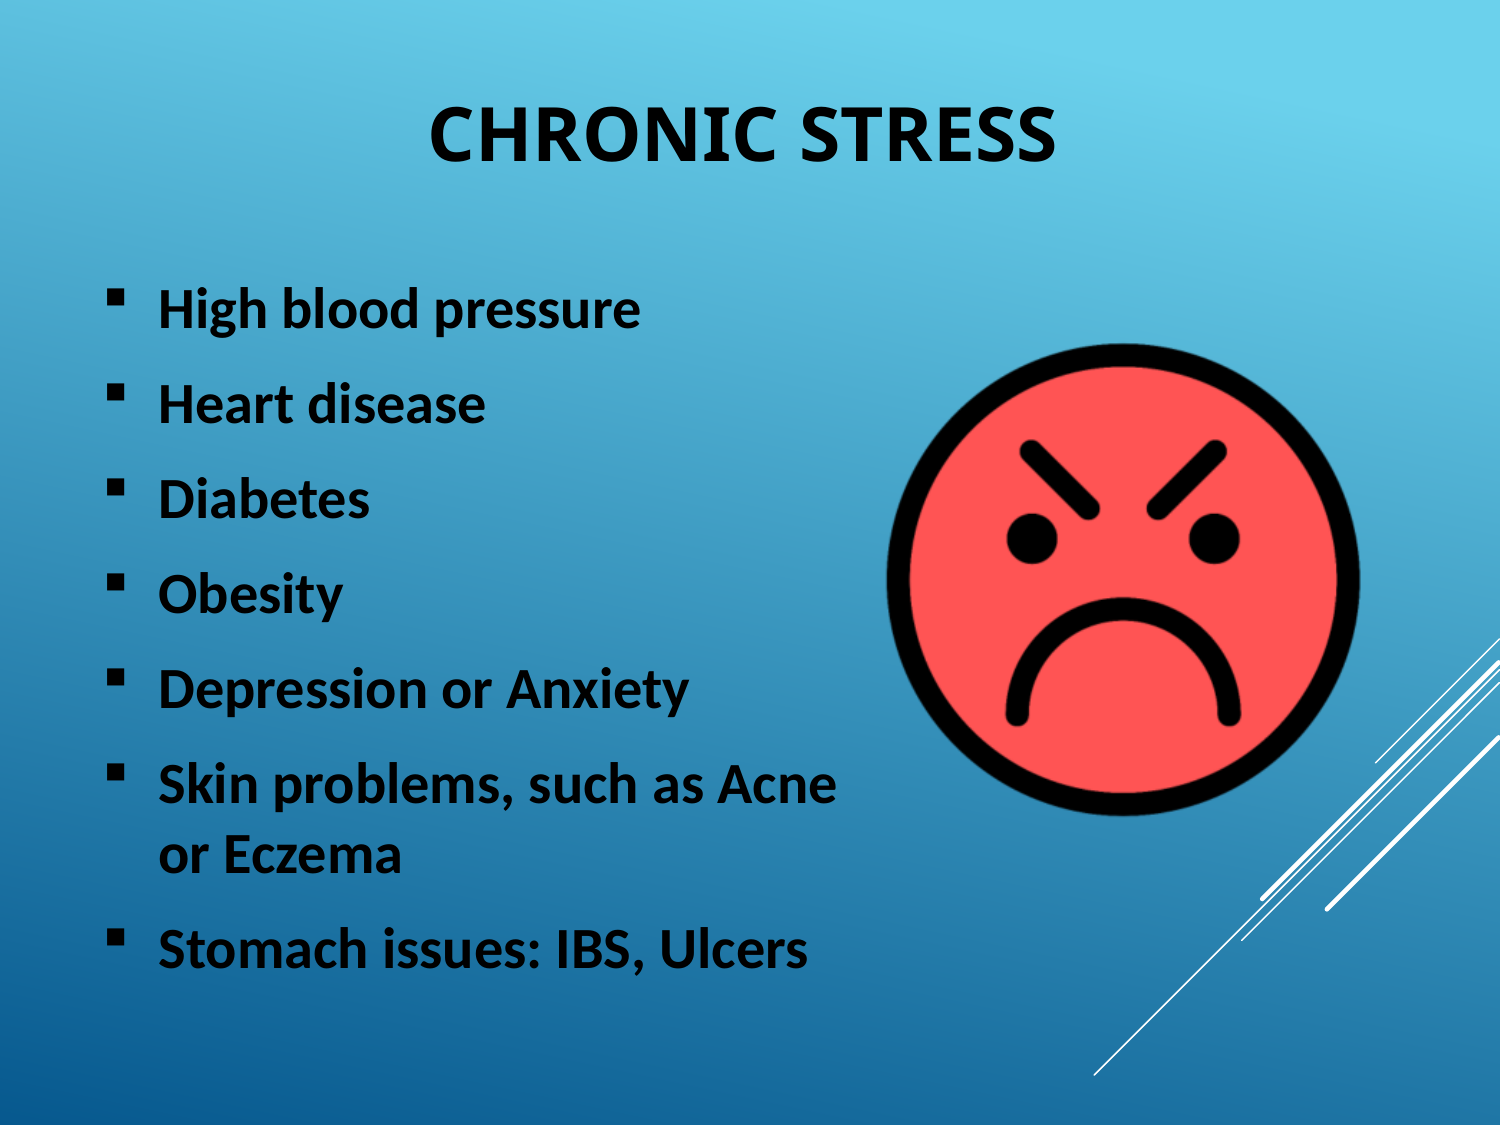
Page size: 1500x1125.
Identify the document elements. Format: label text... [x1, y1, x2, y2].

text_box High blood pressure Heart disease Diabetes Obesity Depression or Anxiety Skin problems, such as Acne or Eczema Stomach issues: IBS, Ulcers [87, 262, 898, 988]
picture [837, 301, 1411, 876]
title CHRONIC STRESS [412, 149, 1219, 204]
